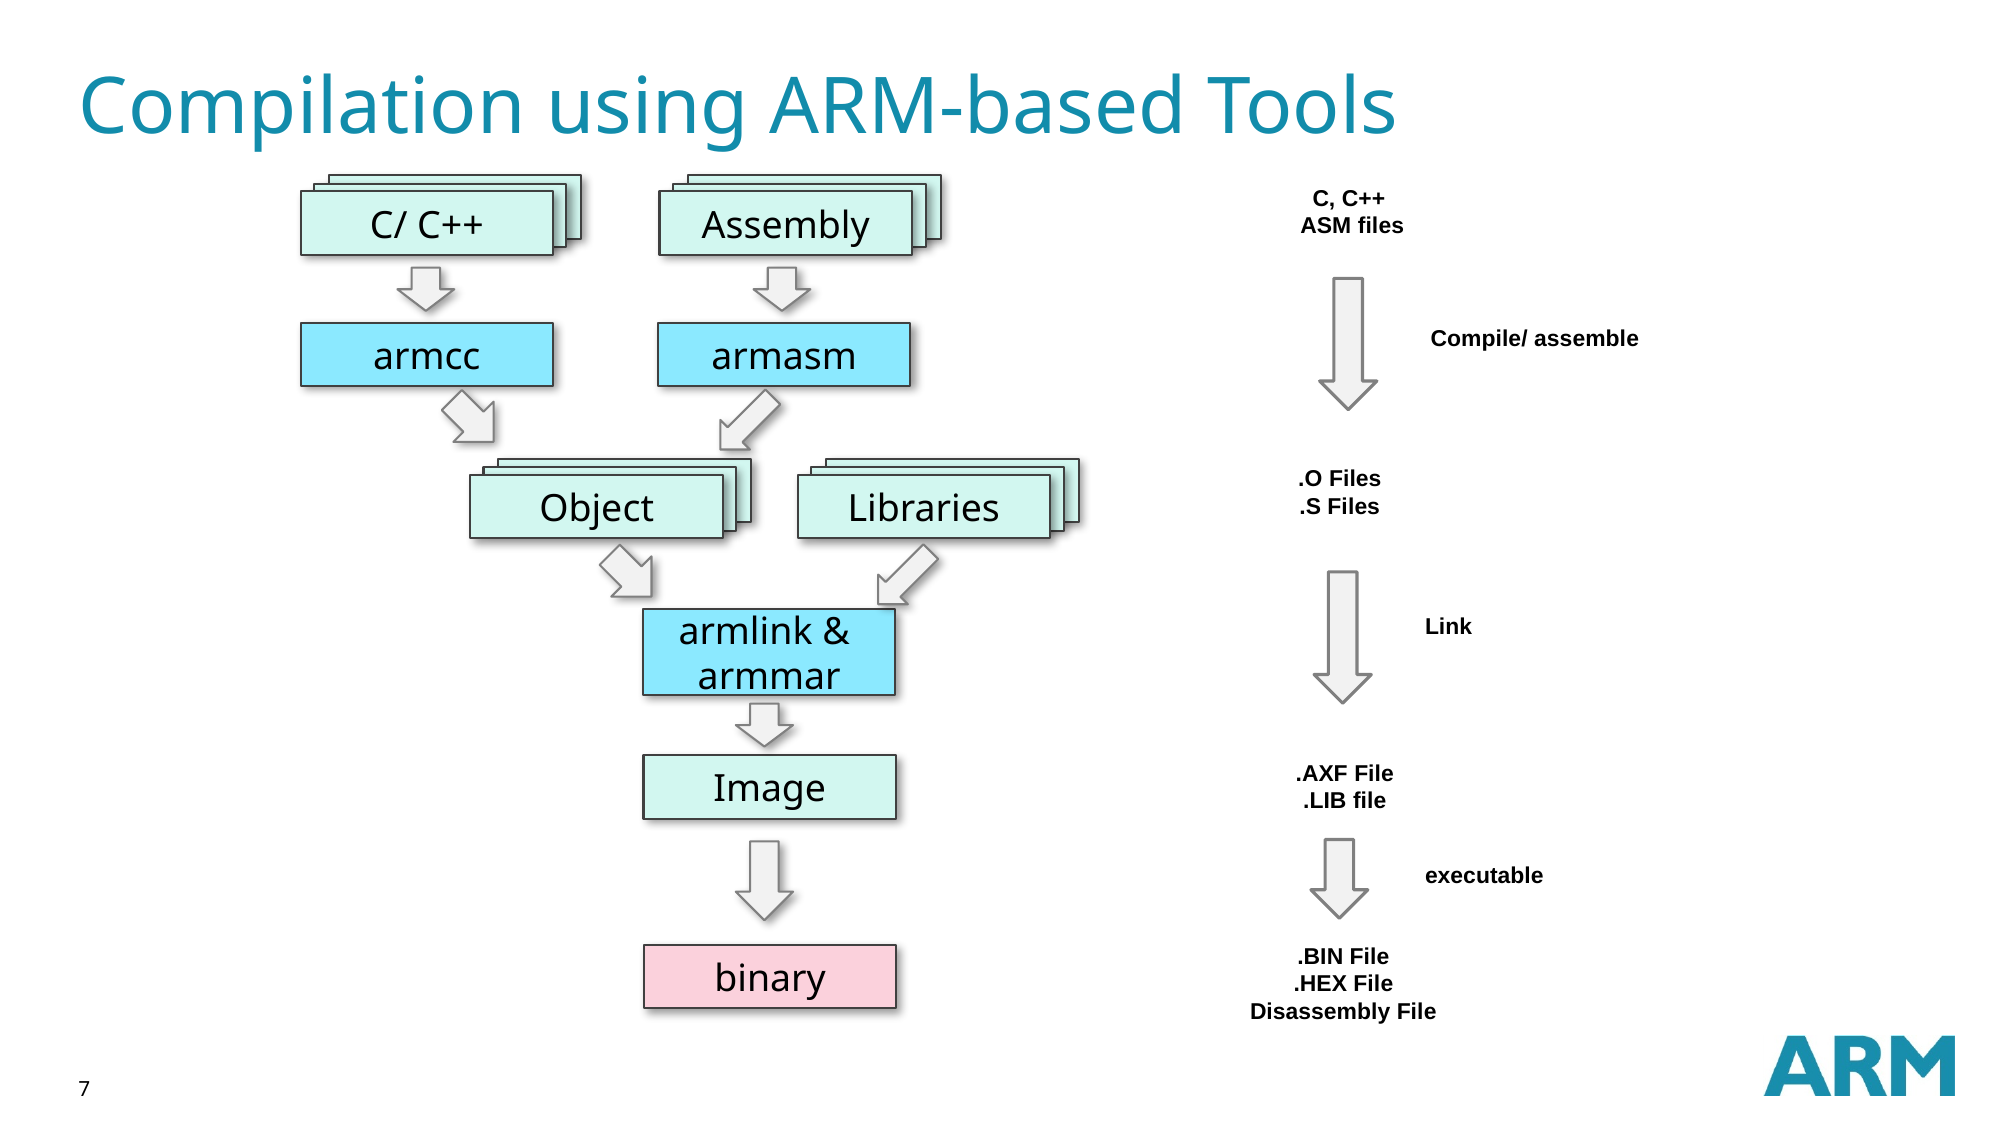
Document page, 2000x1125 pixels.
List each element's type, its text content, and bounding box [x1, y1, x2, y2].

text_box C/ C++ [328, 175, 582, 239]
text_box [441, 389, 494, 442]
text_box Libraries [797, 474, 1051, 539]
text_box Object [470, 474, 723, 539]
text_box armlink & armmar [642, 609, 896, 696]
text_box C/ C++ [672, 183, 926, 248]
title Compilation using ARM-based Tools [78, 55, 1910, 150]
text_box armcc [300, 322, 554, 386]
text_box C/ C++ [687, 175, 941, 239]
text_box Link [1410, 603, 1805, 647]
text_box Compile/ assemble [1415, 316, 1811, 359]
text_box [735, 703, 794, 747]
text_box [753, 267, 811, 311]
text_box Image [643, 755, 897, 819]
text_box executable [1410, 853, 1805, 896]
text_box C, C++ ASM files [1201, 176, 1497, 246]
text_box C/ C++ [483, 467, 737, 531]
text_box [397, 267, 455, 311]
text_box [735, 841, 794, 921]
text_box [878, 544, 939, 605]
text_box [1314, 571, 1372, 704]
text_box C/ C++ [826, 458, 1079, 523]
text_box .BIN File .HEX File Disassembly File [1151, 934, 1536, 1032]
text_box .O Files .S Files [1233, 456, 1447, 527]
text_box C/ C++ [811, 467, 1064, 531]
text_box binary [643, 945, 897, 1009]
text_box armasm [657, 322, 911, 386]
text_box C/ C++ [300, 191, 554, 255]
text_box [720, 389, 781, 450]
text_box Assembly [659, 191, 913, 255]
picture [1763, 1035, 1955, 1096]
text_box [1319, 278, 1377, 410]
text_box .AXF File .LIB file [1220, 751, 1469, 821]
text_box C/ C++ [313, 183, 567, 248]
text_box C/ C++ [498, 458, 752, 523]
text_box [1310, 839, 1368, 919]
text_box [599, 544, 652, 597]
